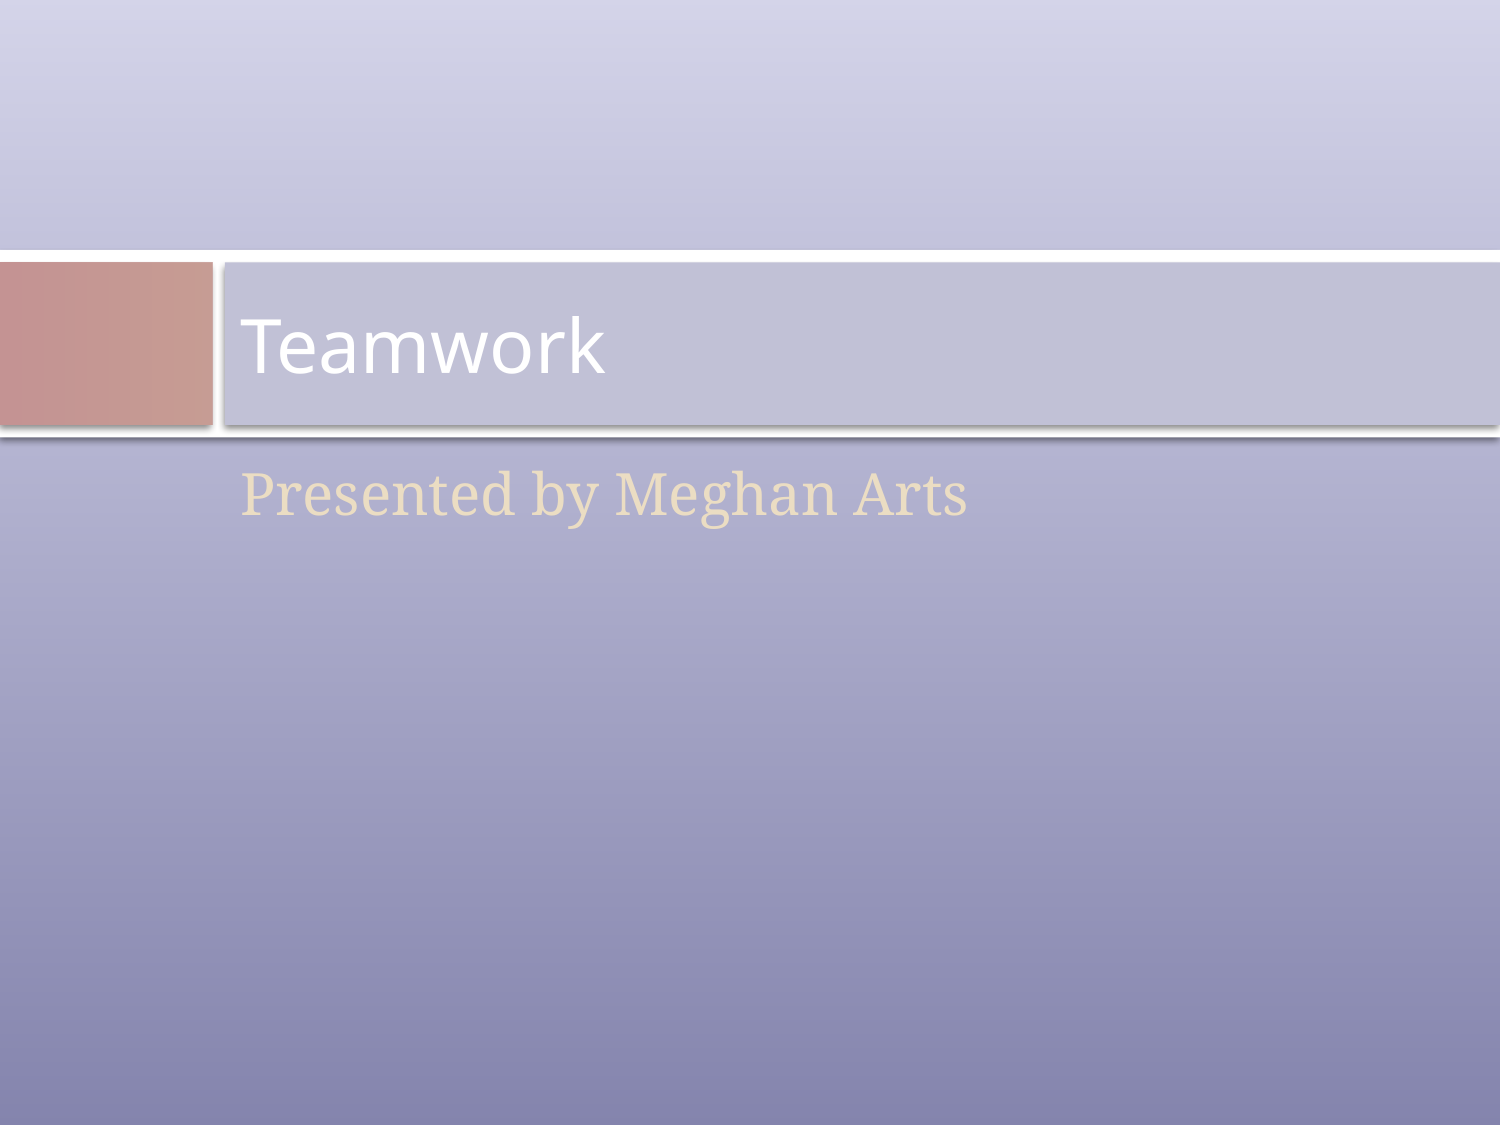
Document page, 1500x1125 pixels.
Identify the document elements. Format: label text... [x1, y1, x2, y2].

text_box [0, 261, 214, 426]
title Teamwork [224, 262, 1476, 426]
list Presented by Meghan Arts [224, 449, 1394, 725]
